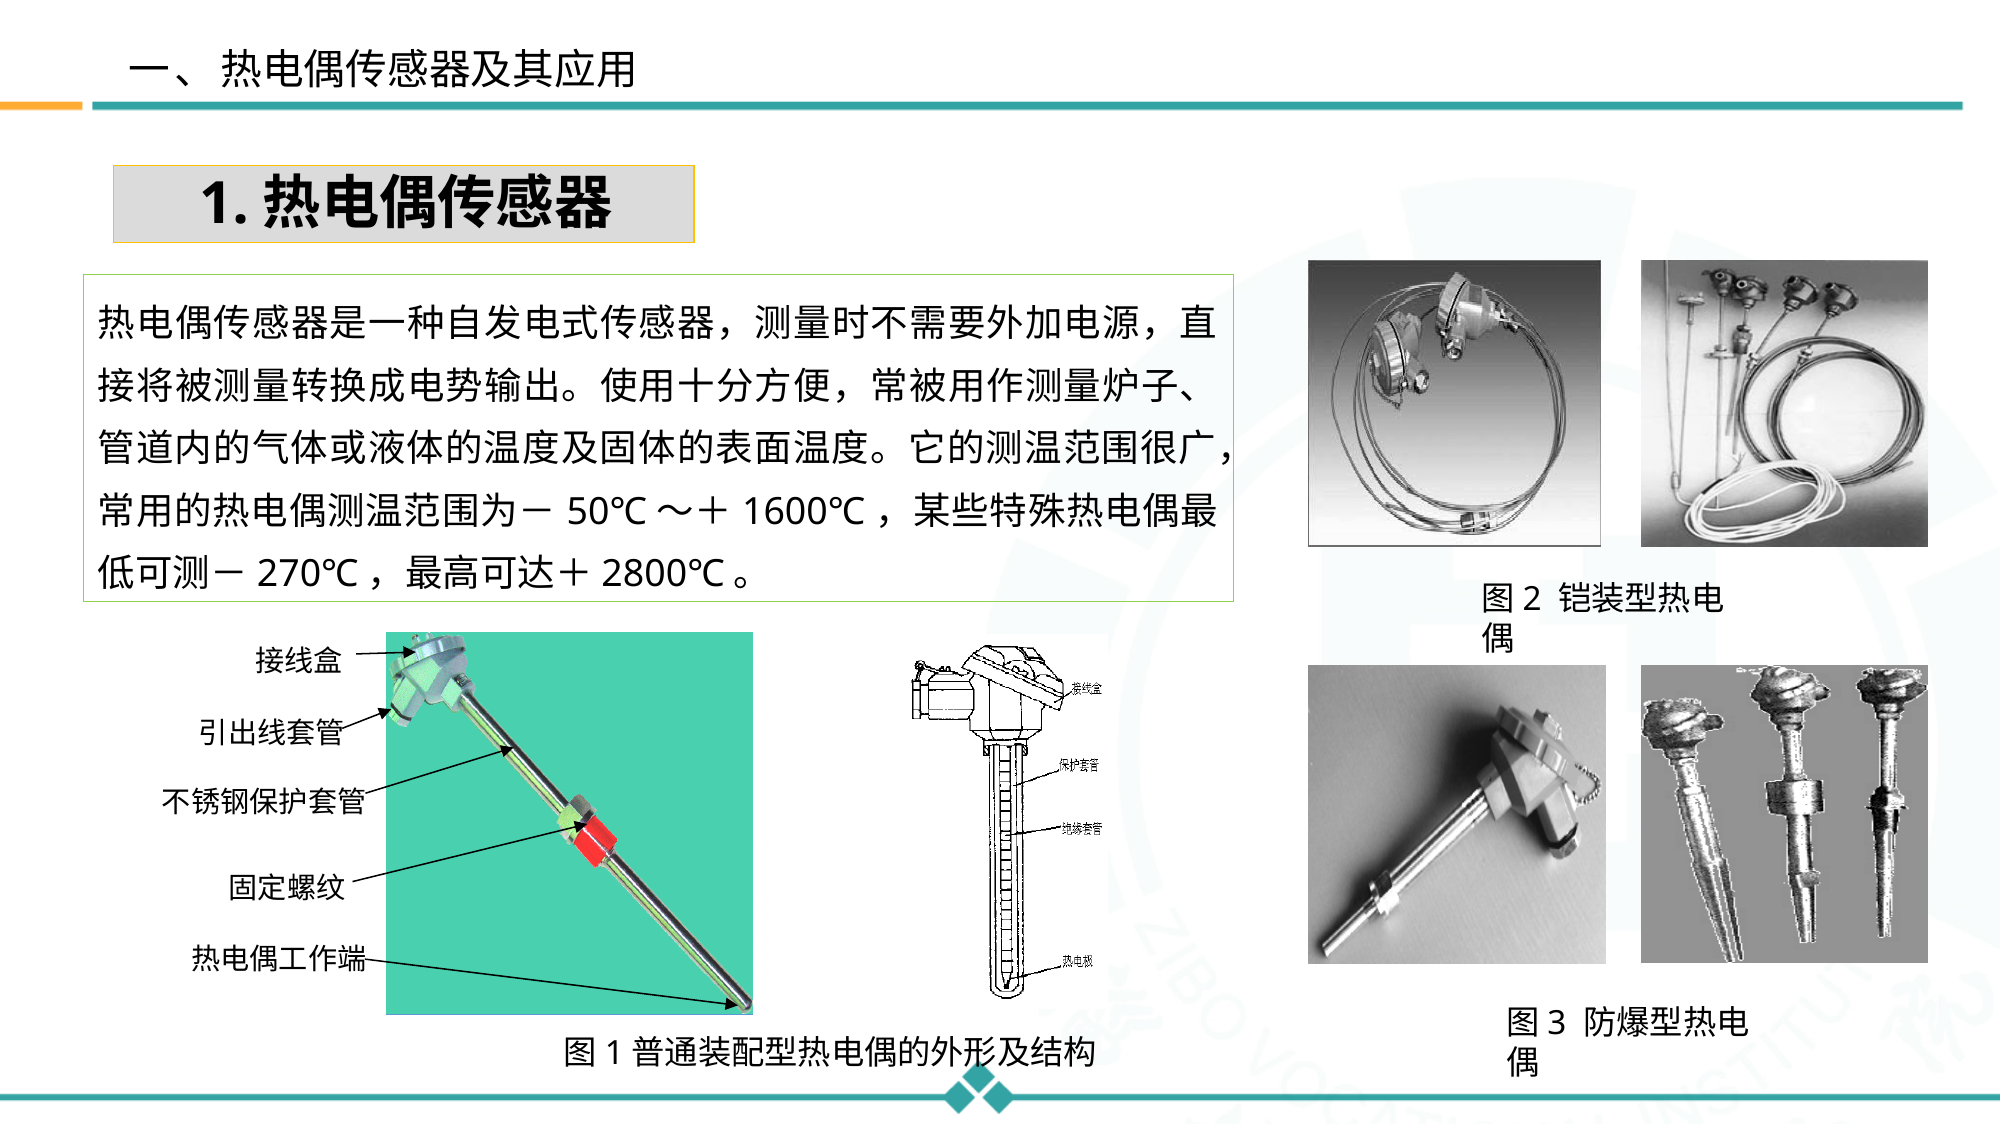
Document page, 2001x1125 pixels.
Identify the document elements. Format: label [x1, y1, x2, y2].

picture [0, 0, 2000, 1124]
text_box [147, 632, 754, 1015]
